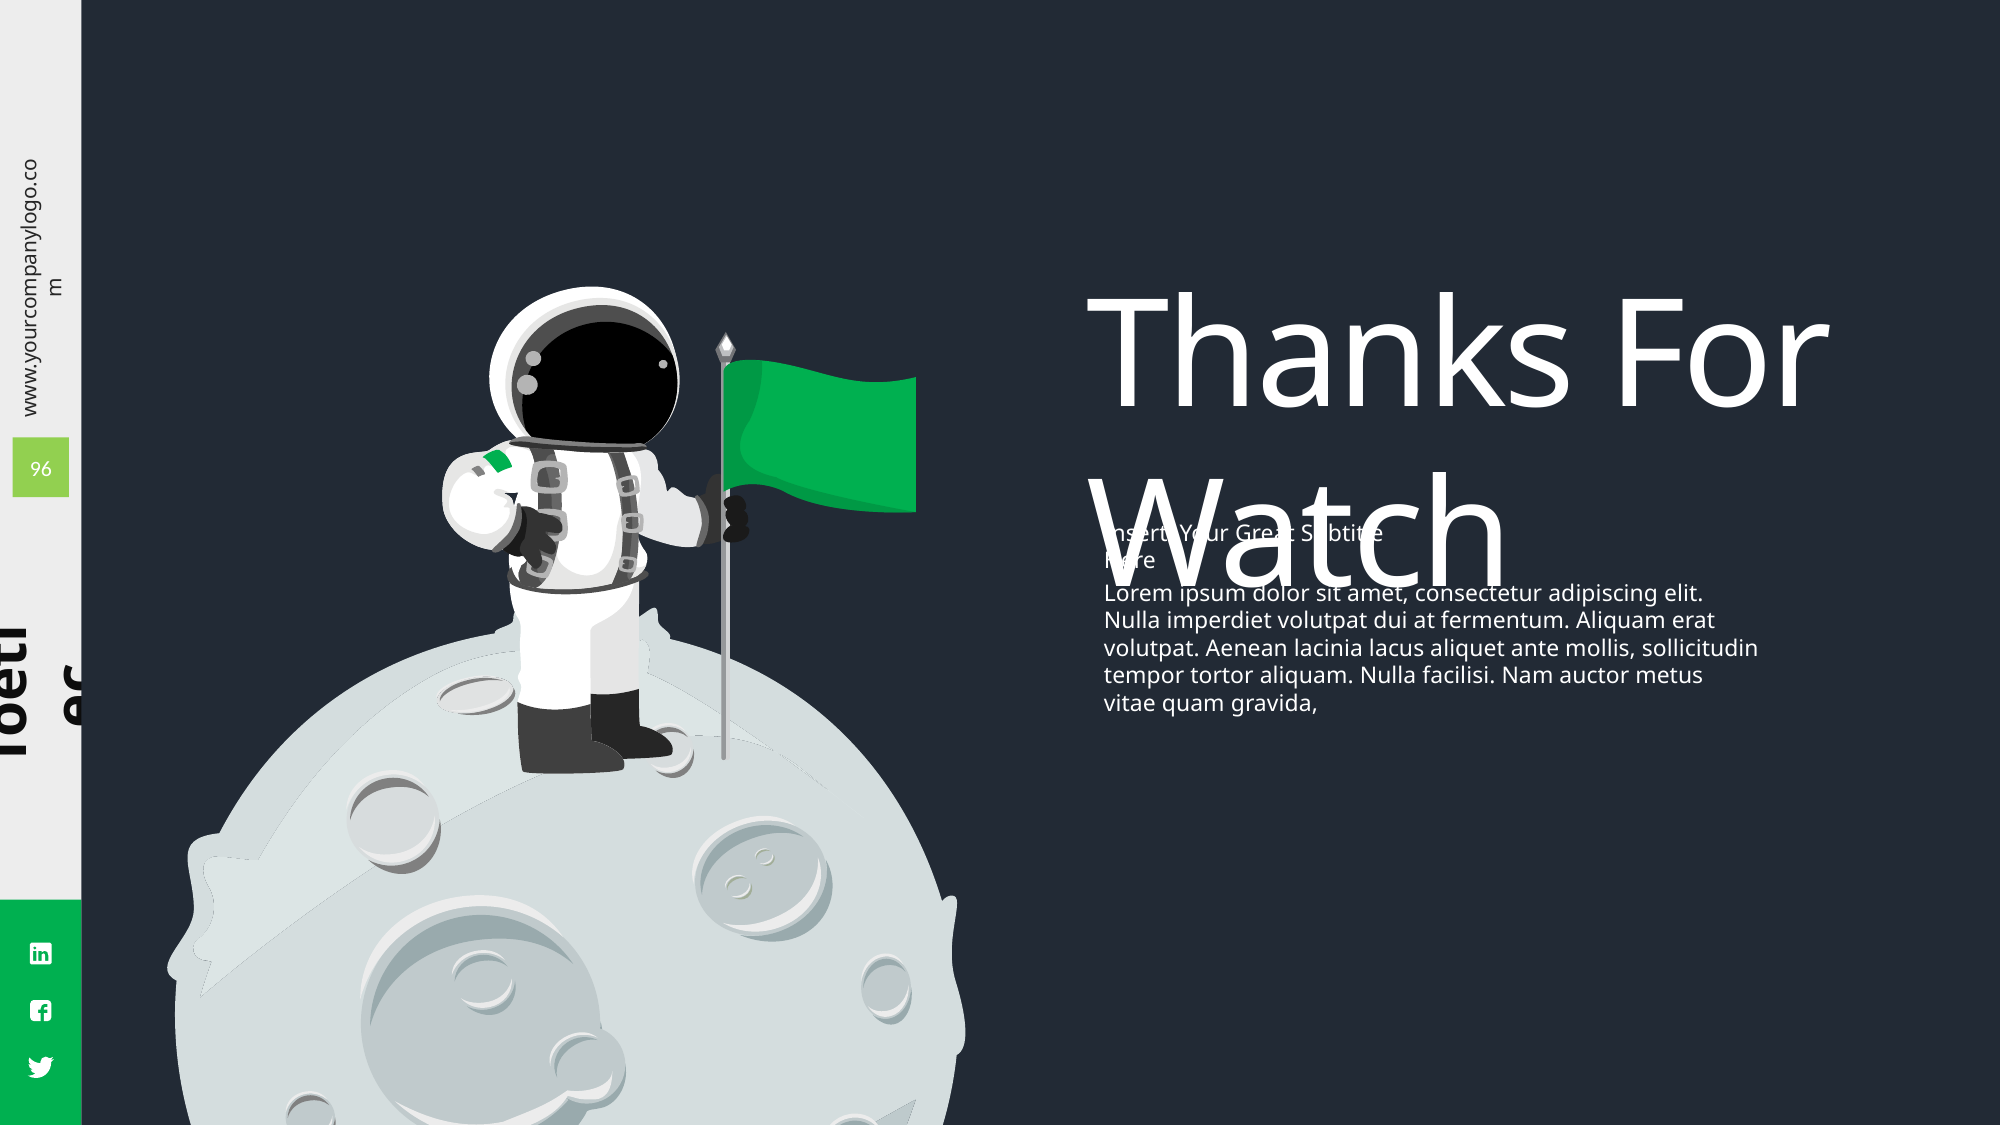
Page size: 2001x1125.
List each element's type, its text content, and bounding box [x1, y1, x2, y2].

slide_number 96 [12, 437, 69, 498]
picture [81, 0, 2000, 1125]
